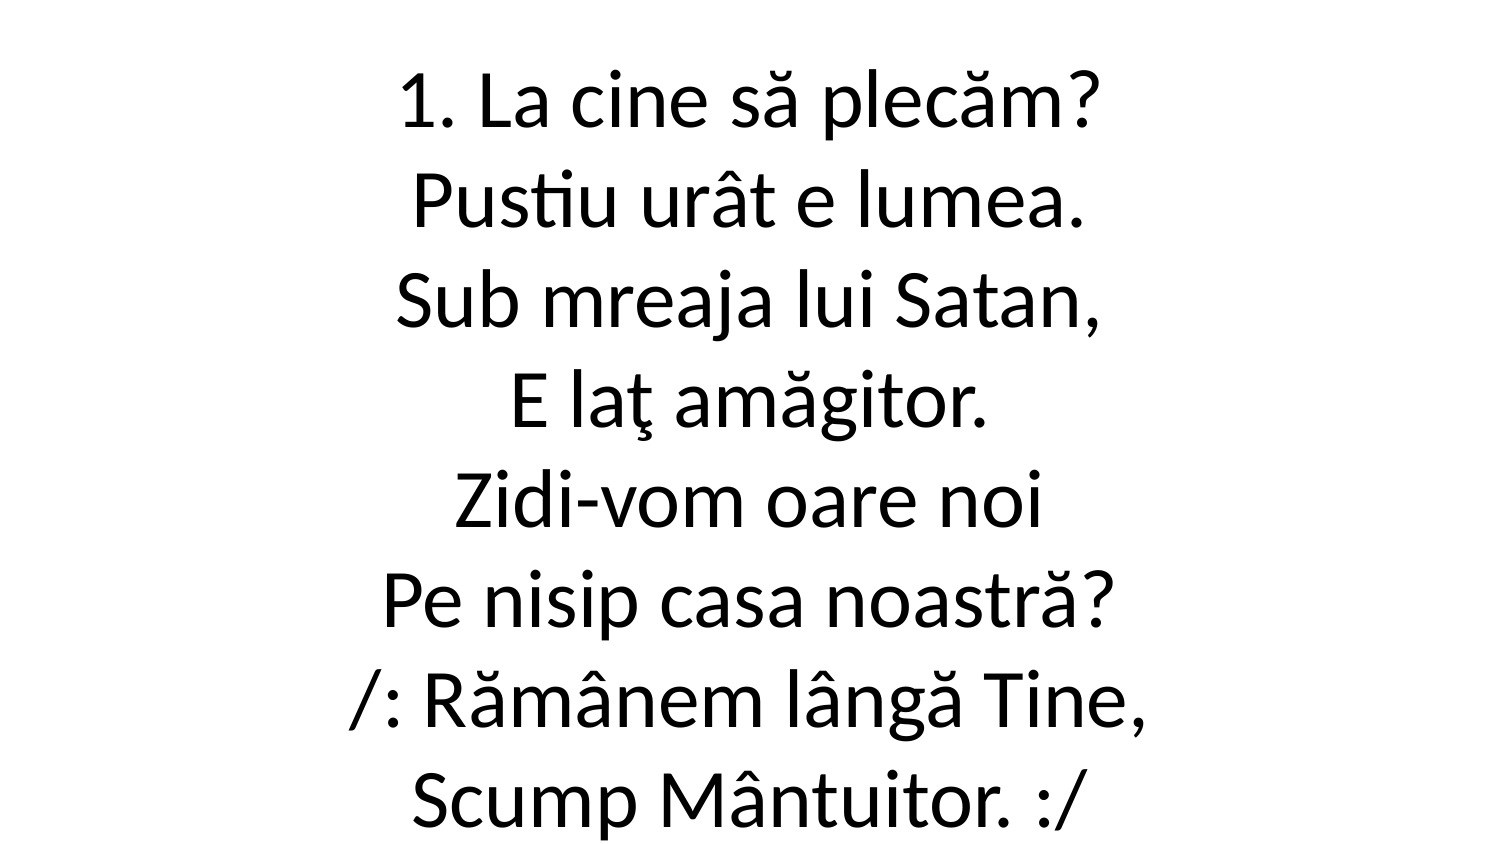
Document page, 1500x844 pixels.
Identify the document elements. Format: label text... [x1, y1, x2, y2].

text_box 1. La cine să plecăm? Pustiu urât e lumea. Sub mreaja lui Satan, E laţ amăgitor. Zidi-vom oare noi Pe nisip casa noastră? /: Rămânem lângă Tine, Scump Mântuitor. :/ [334, 0, 1165, 844]
